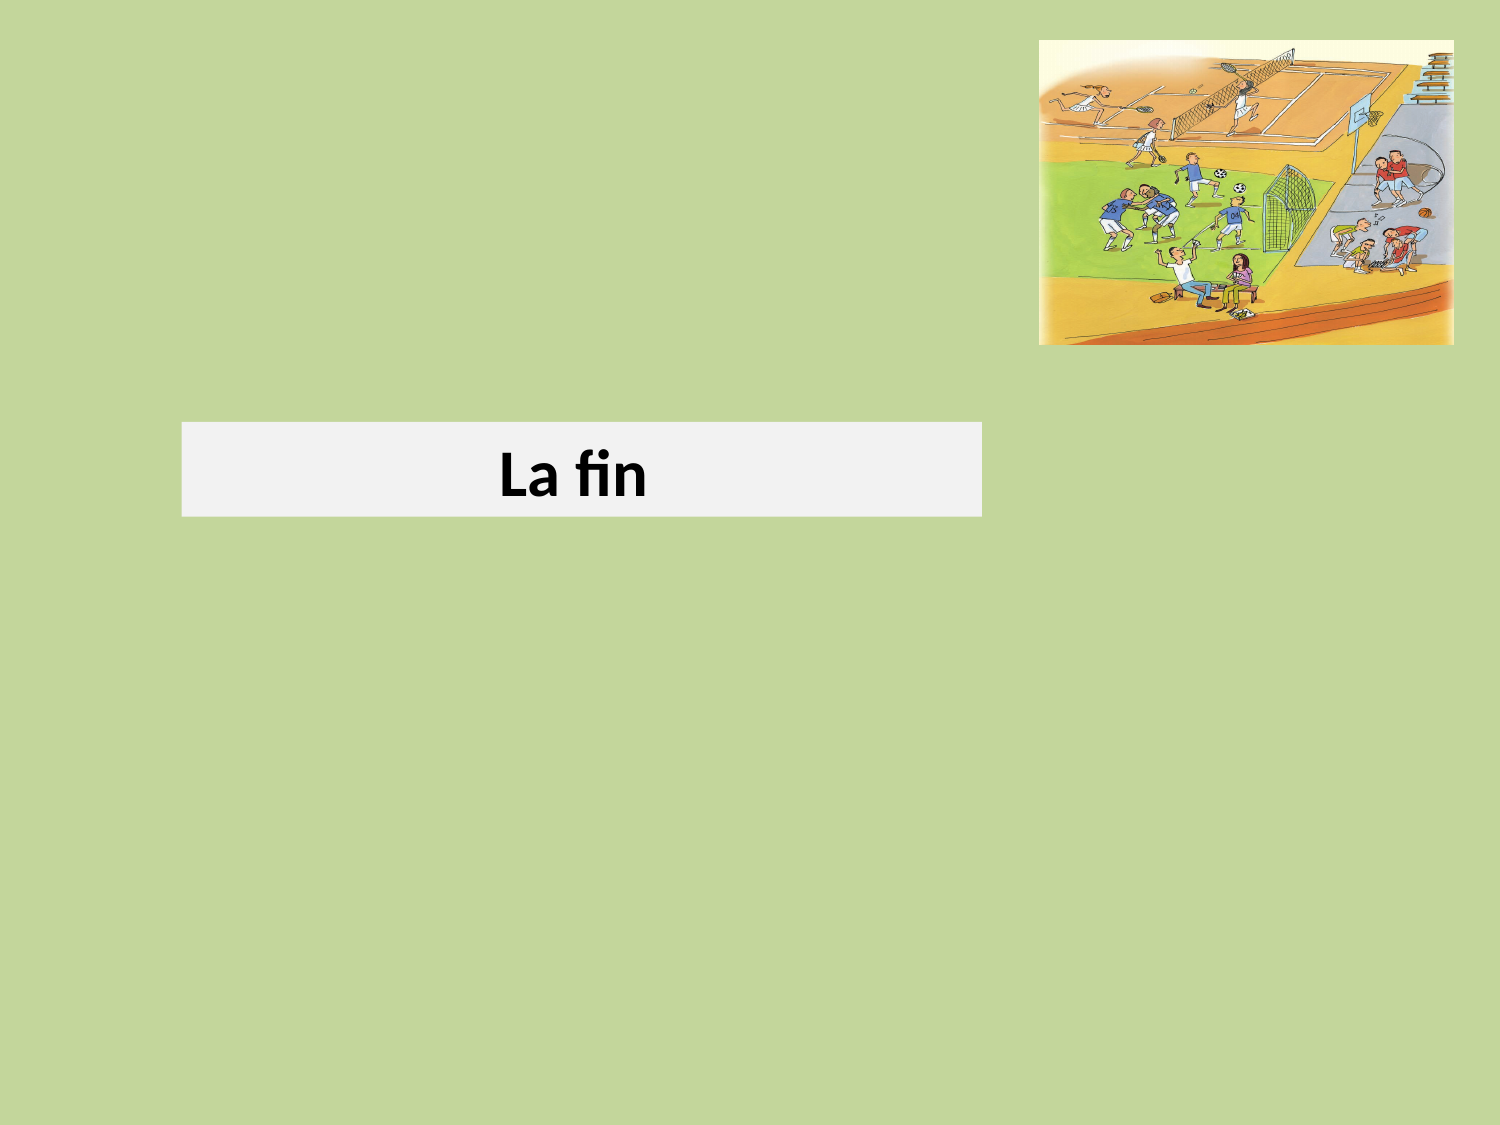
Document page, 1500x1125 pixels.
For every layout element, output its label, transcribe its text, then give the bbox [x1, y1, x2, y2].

text_box La fin [181, 421, 982, 517]
picture [1039, 40, 1454, 345]
